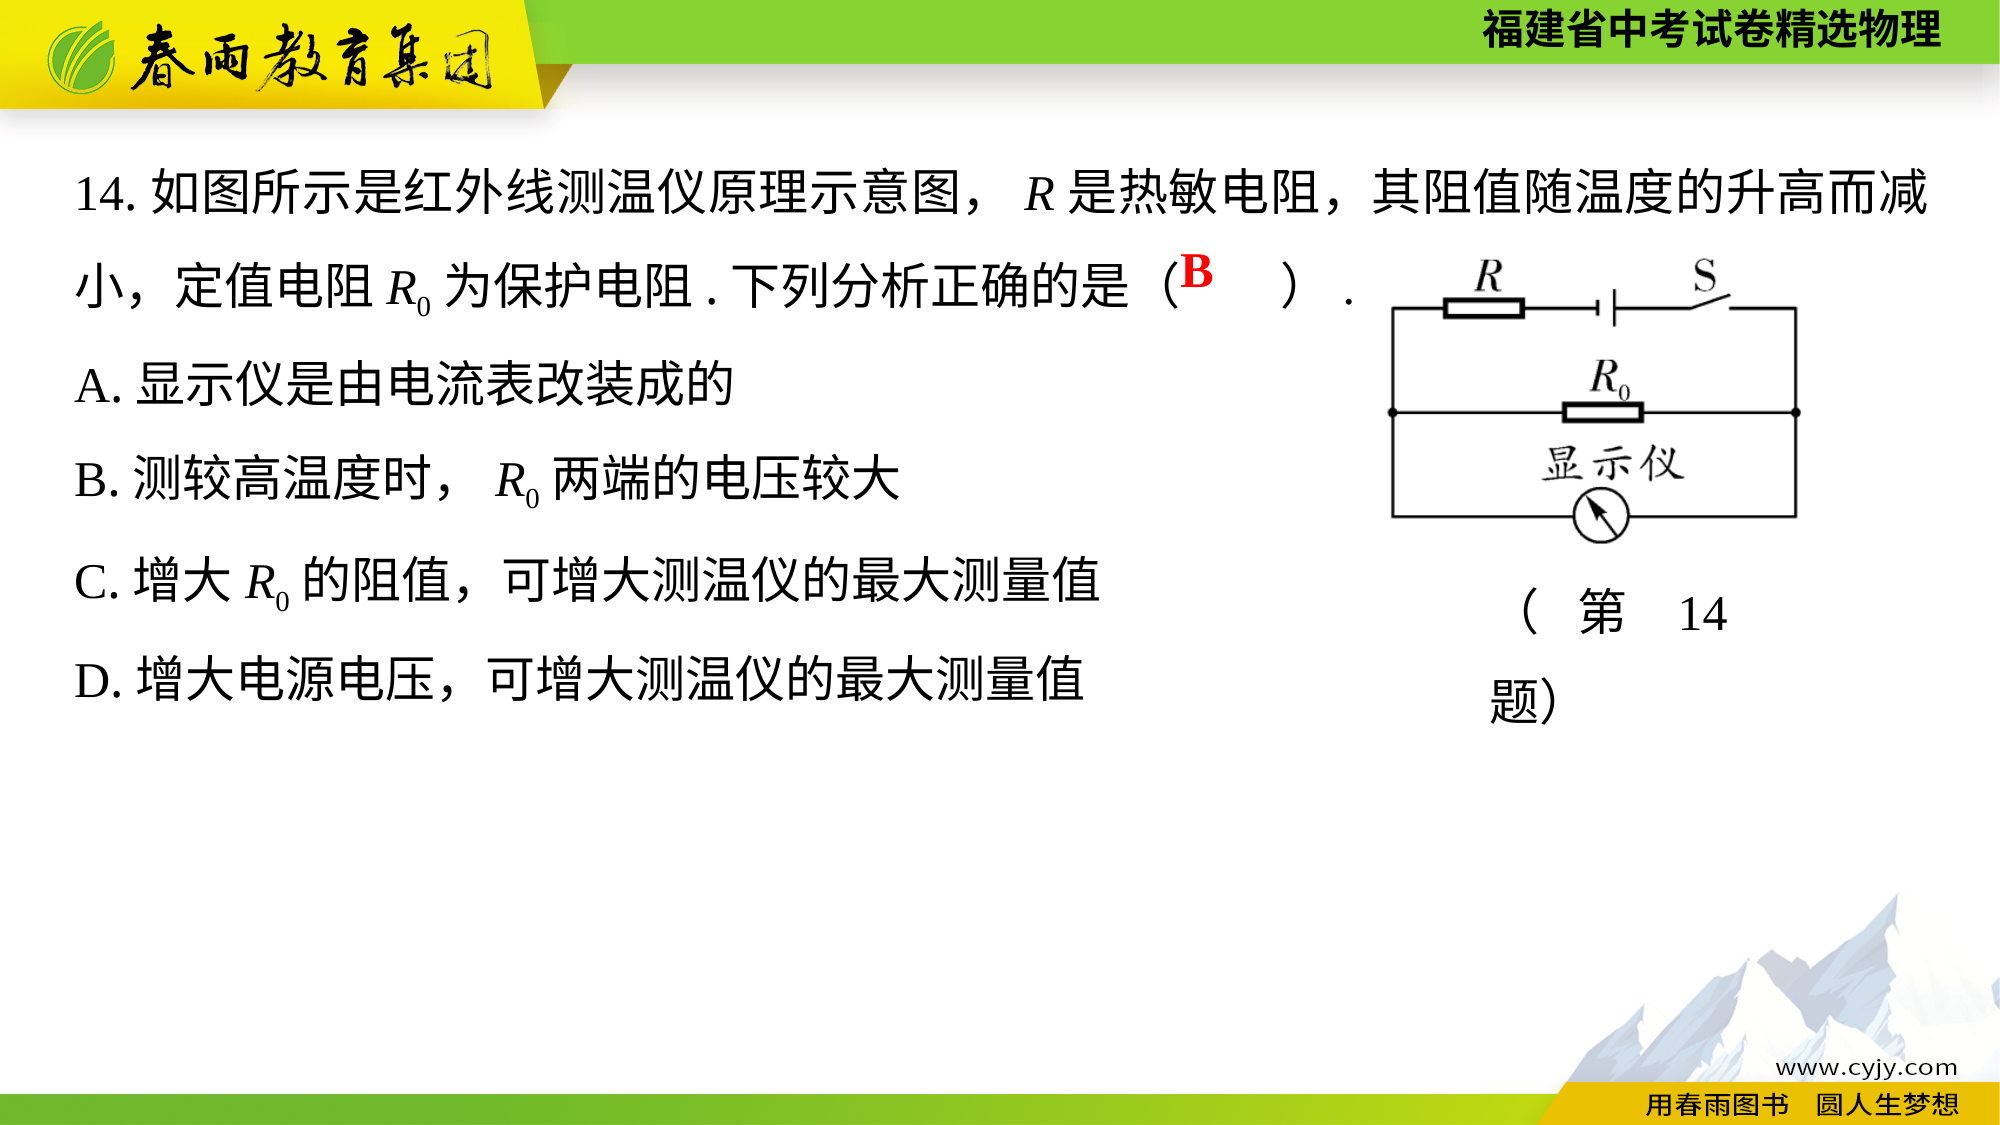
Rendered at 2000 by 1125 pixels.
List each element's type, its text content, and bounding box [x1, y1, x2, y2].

text_box （第14题） [1474, 554, 1755, 648]
text_box B [1165, 229, 1229, 305]
list 14.如图所示是红外线测温仪原理示意图，R是热敏电阻，其阻值随温度的升高而减小，定值电阻R0为保护电阻.下列分析正确的是（ ）. A.显示仪是由电流表改装成的 B.测较高温度时，R0两端的电压较大 C.增大R0的阻值，可增大测温仪的最大测量值 D.增大电源电压，可增大测温仪的最大测量值 [59, 122, 1944, 672]
picture [0, 0, 2000, 1125]
